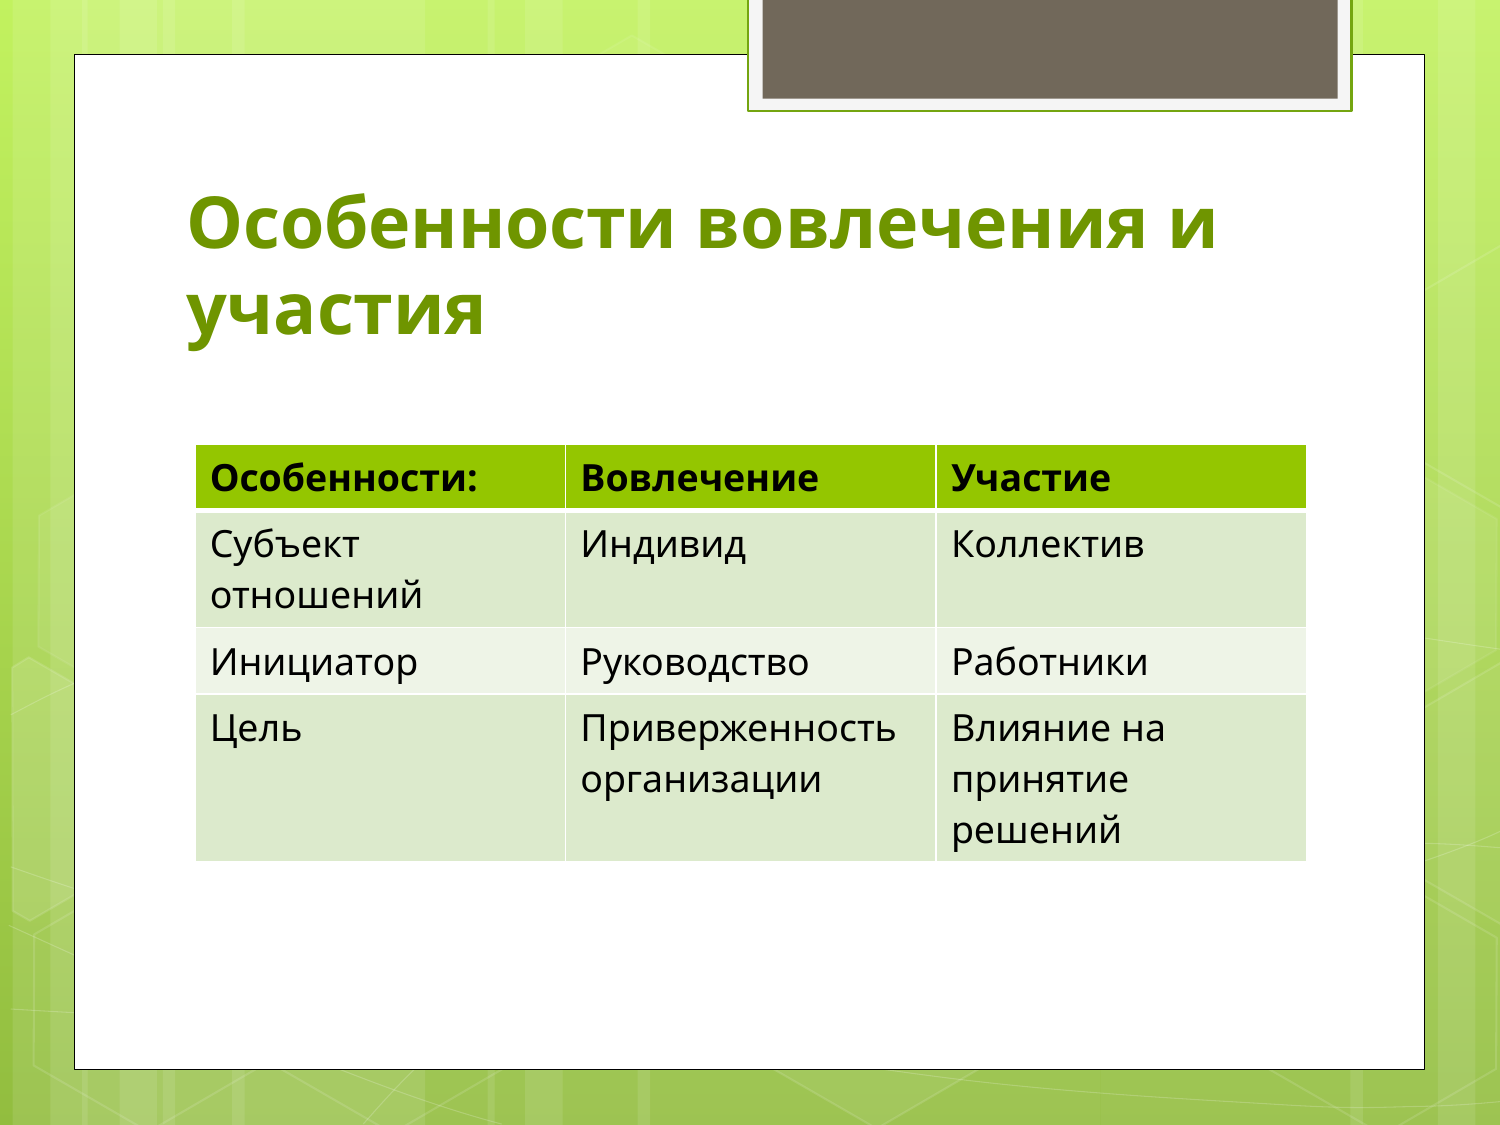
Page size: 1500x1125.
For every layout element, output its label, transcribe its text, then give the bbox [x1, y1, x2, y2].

table_cell Работники [937, 628, 1306, 693]
table_header Вовлечение [566, 445, 935, 508]
table_header Участие [937, 445, 1306, 508]
table_cell Приверженность организации [566, 695, 935, 861]
table_header Особенности: [196, 445, 565, 508]
table_cell Влияние на принятие решений [937, 695, 1306, 861]
table_cell Инициатор [196, 628, 565, 693]
table_cell Индивид [566, 513, 935, 627]
table_cell Руководство [566, 628, 935, 693]
table_cell Субъект отношений [196, 513, 565, 627]
table_cell Коллектив [937, 513, 1306, 627]
title Особенности вовлечения и участия [171, 168, 1324, 357]
table_cell Цель [196, 695, 565, 861]
